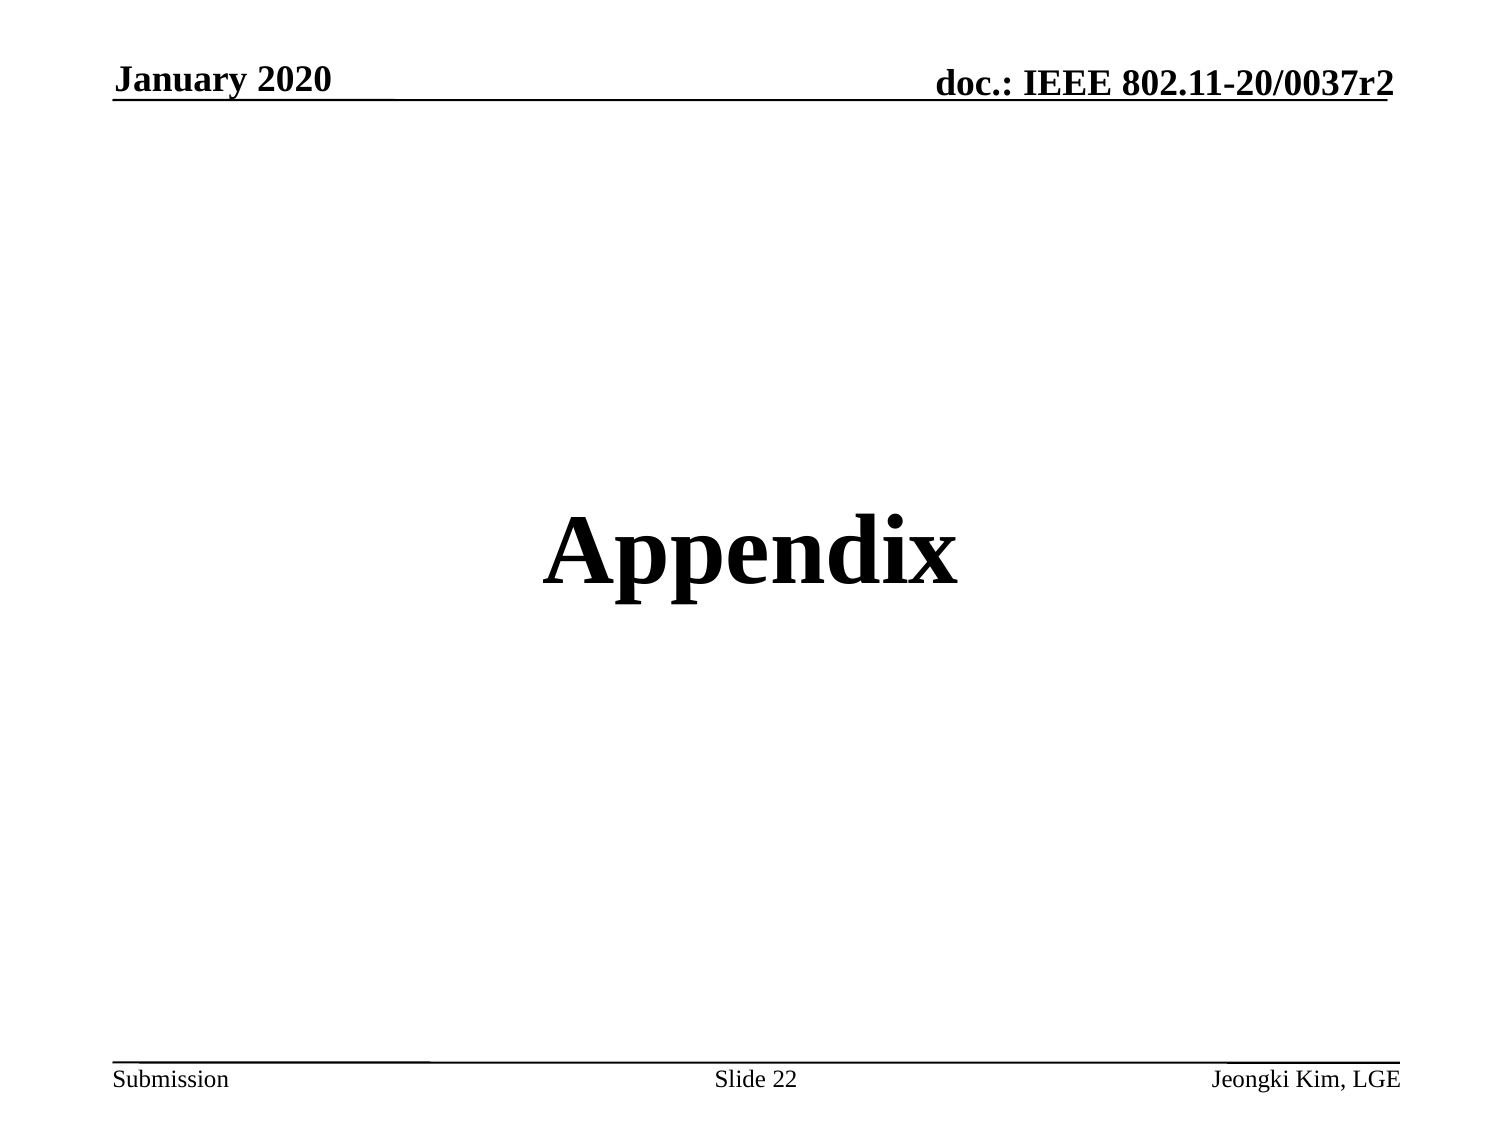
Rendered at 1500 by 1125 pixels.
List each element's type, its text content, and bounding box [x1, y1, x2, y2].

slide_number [114, 54, 423, 100]
title Appendix [113, 455, 1389, 632]
footer Jeongki Kim, LGE [878, 1061, 1402, 1093]
slide_number Slide 22 [712, 1061, 800, 1123]
